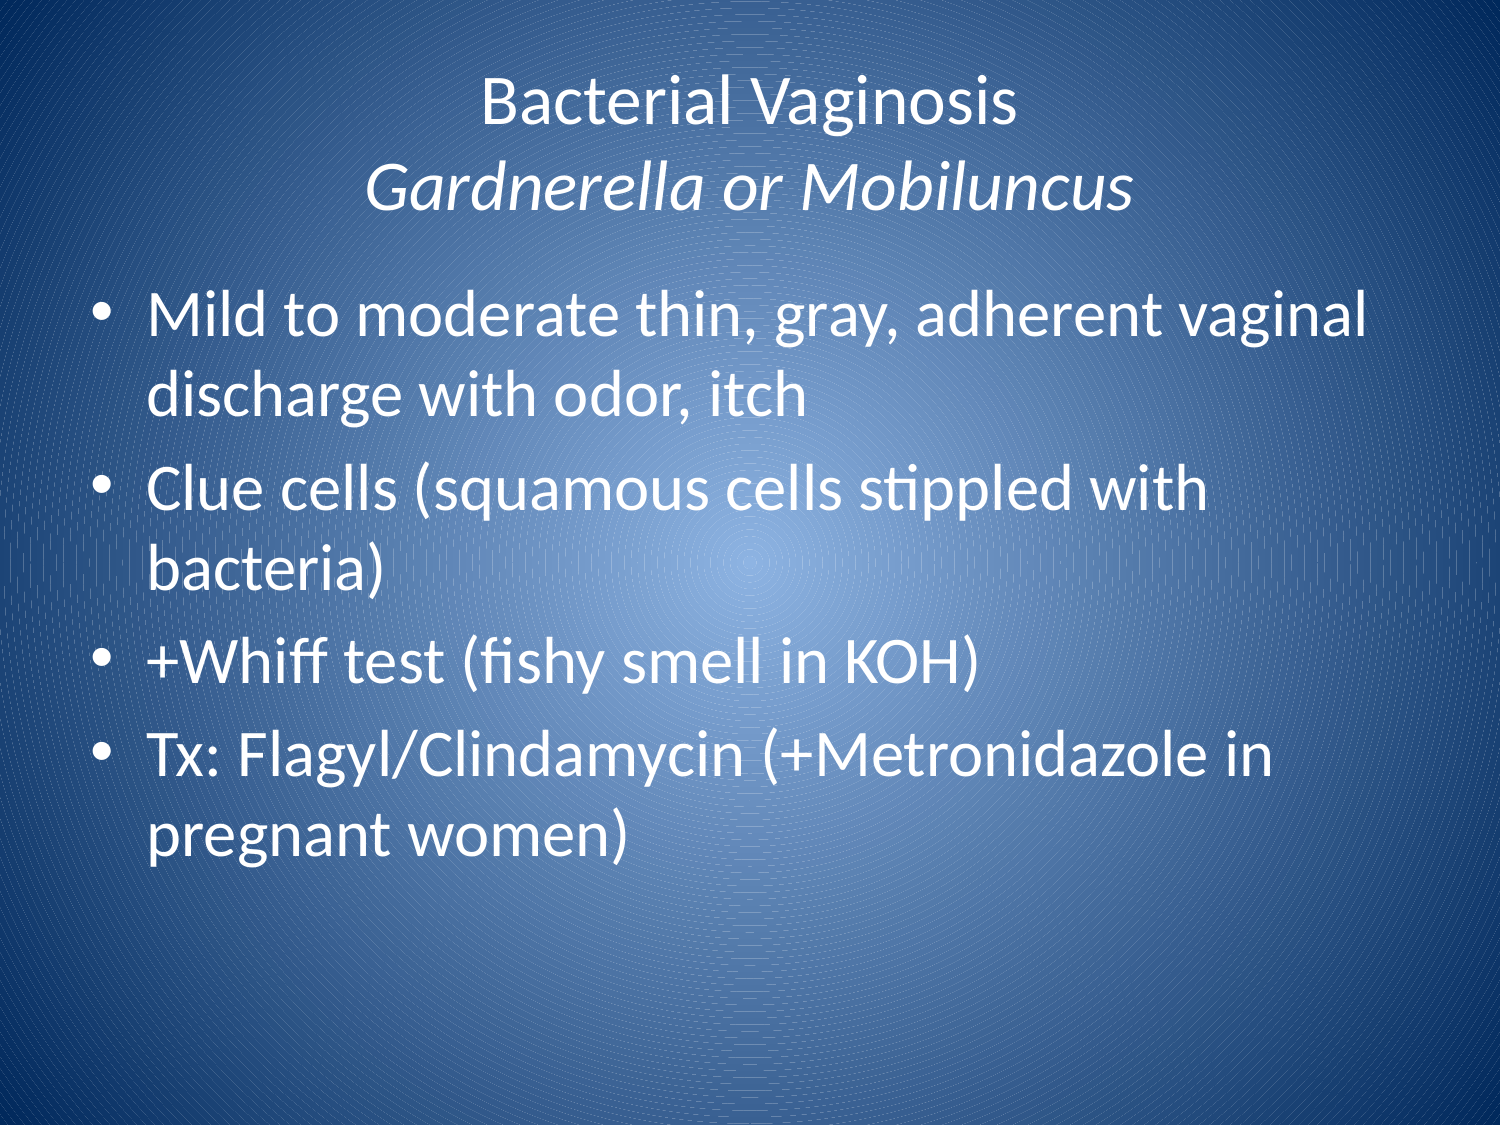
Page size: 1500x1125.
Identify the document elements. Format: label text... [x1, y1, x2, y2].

title Bacterial Vaginosis Gardnerella or Mobiluncus [75, 45, 1425, 233]
list Mild to moderate thin, gray, adherent vaginal discharge with odor, itch Clue cells (squamous cells stippled with bacteria) +Whiff test (fishy smell in KOH) Tx: Flagyl/Clindamycin (+Metronidazole in pregnant women) [75, 262, 1425, 1005]
